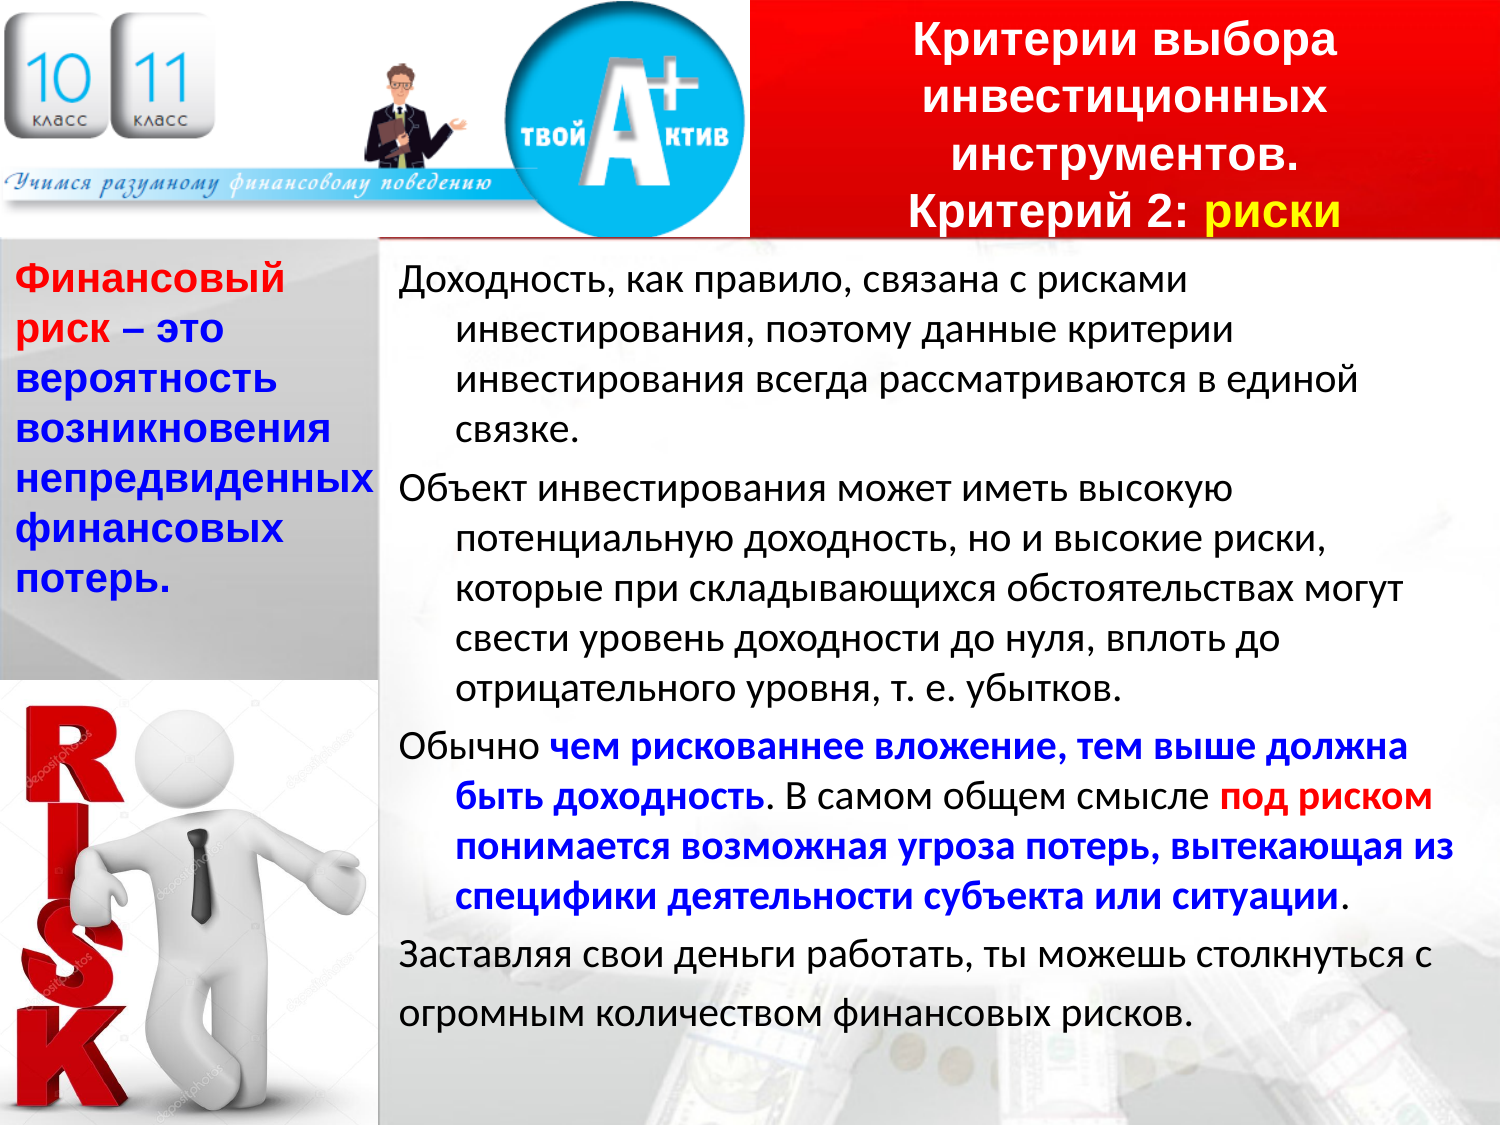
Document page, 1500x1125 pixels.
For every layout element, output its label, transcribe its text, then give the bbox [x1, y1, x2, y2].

text_box Финансовый риск – это вероятность возникновения непредвиденных финансовых потерь. [0, 244, 396, 609]
picture [0, 609, 383, 1125]
list Доходность, как правило, связана с рисками инвестирования, поэтому данные критерии инвестирования всегда рассматриваются в единой связке. Объект инвестирования может иметь высокую потенциальную доходность, но и высокие риски, которые при складывающихся обстоятельствах могут свести уровень доходности до нуля, вплоть до отрицательного уровня, т. е. убытков. Обычно чем рискованнее вложение, тем выше должна быть доходность. В самом общем смысле под риском понимается возможная угроза потерь, вытекающая из специфики деятельности субъекта или ситуации. Заставляя свои деньги работать, ты можешь столкнуться с огромным количеством финансовых рисков. [383, 243, 1500, 1125]
text_box Критерии выбора инвестиционных инструментов. Критерий 2: риски [751, 0, 1500, 243]
picture [0, 0, 751, 243]
